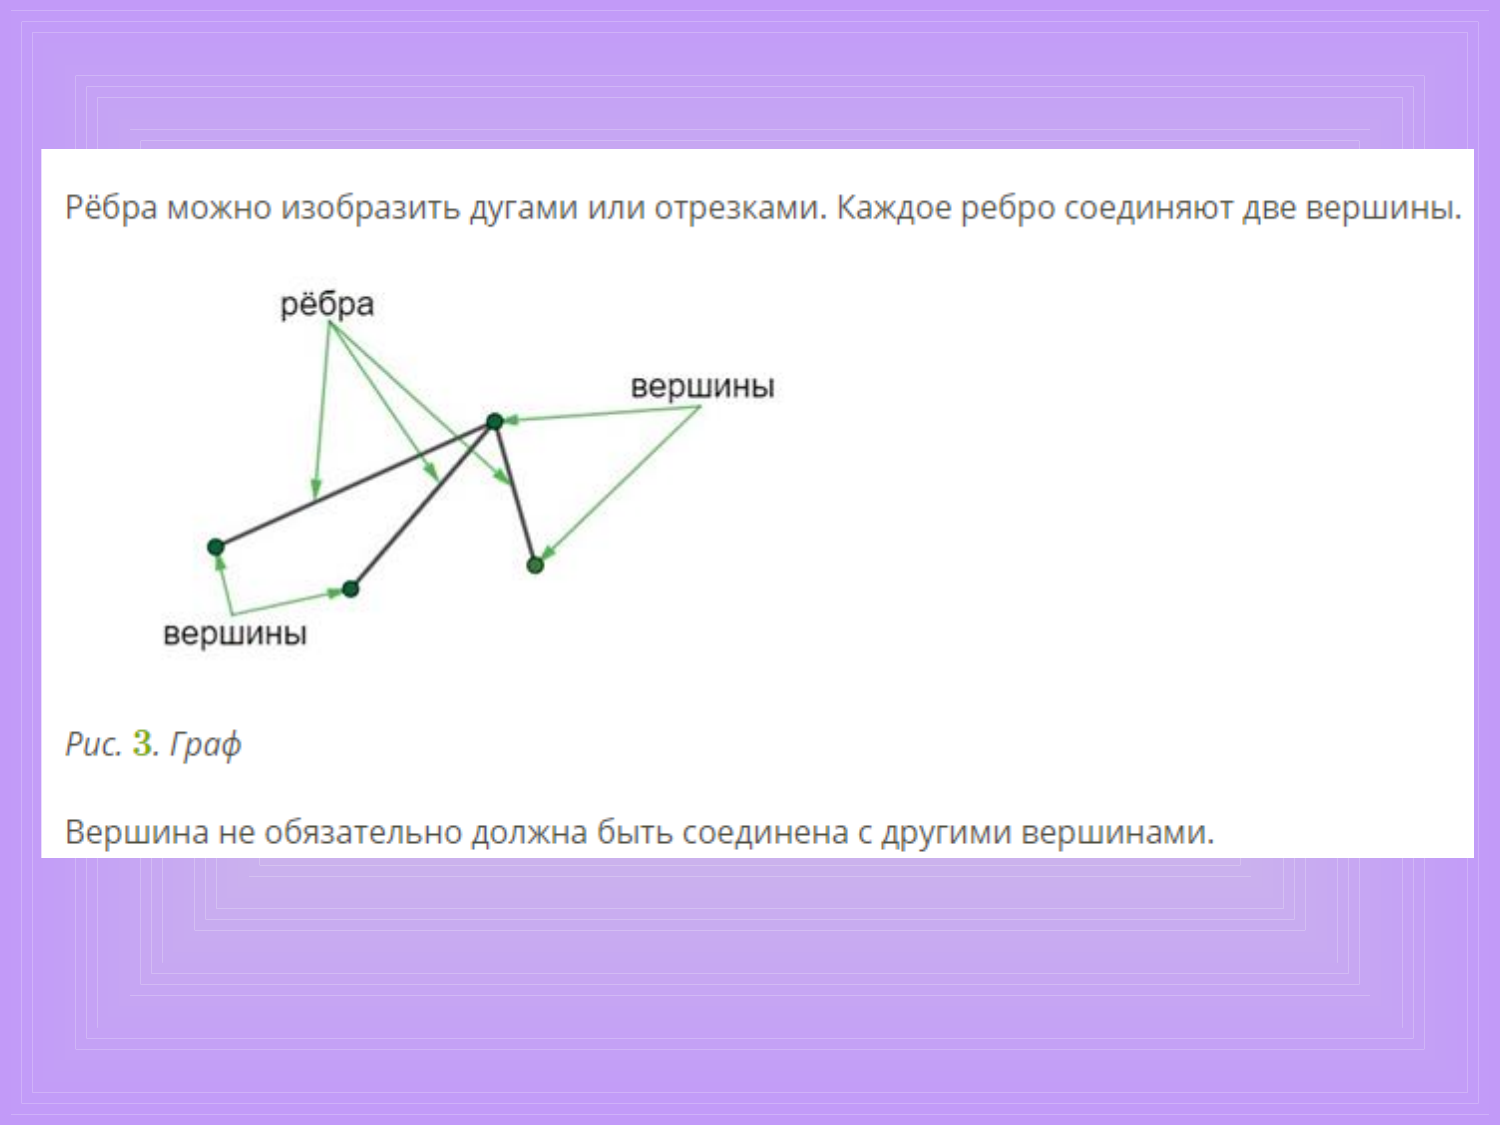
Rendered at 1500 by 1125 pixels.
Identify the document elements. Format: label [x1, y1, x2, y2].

picture [40, 148, 1474, 858]
